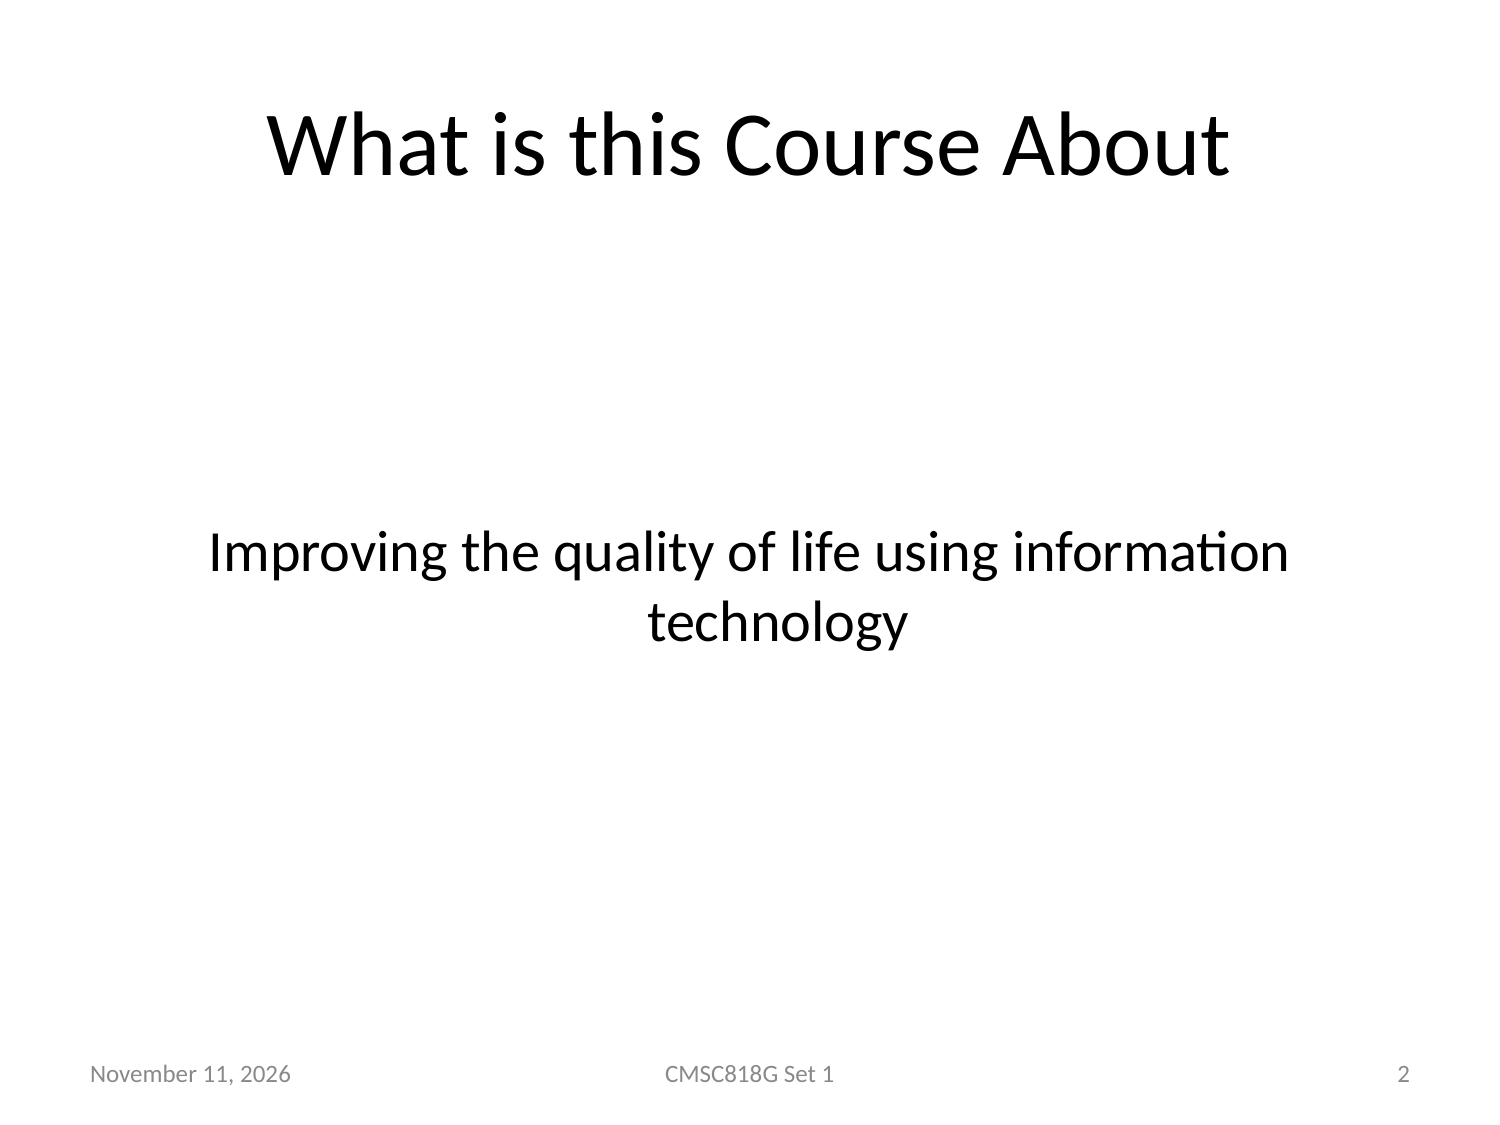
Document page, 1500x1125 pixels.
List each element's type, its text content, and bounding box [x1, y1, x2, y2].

footer CMSC818G Set 1 [512, 1042, 988, 1103]
title What is this Course About [75, 45, 1425, 233]
slide_number 2 [1074, 1042, 1425, 1103]
list Improving the quality of life using information technology [75, 509, 1425, 1125]
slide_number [75, 1042, 425, 1103]
